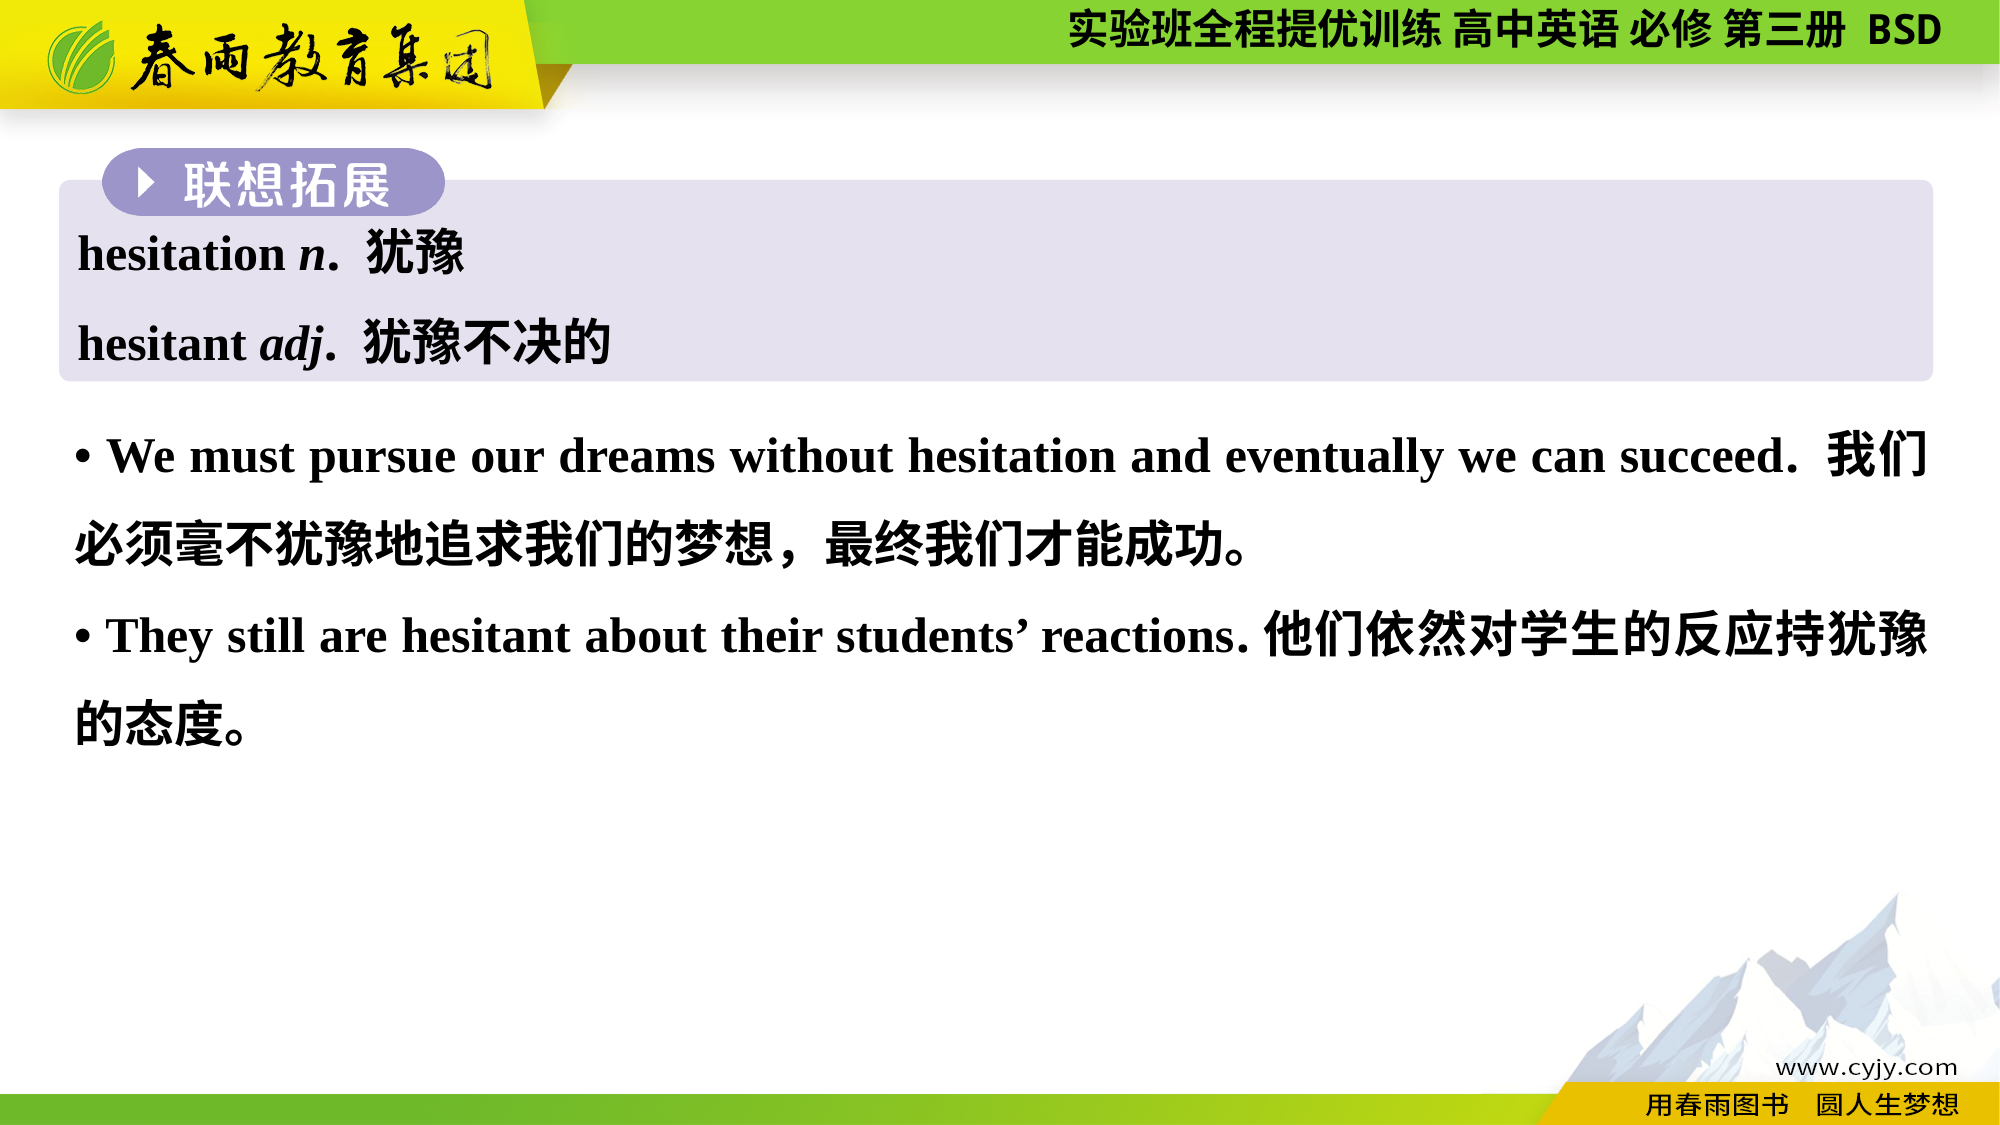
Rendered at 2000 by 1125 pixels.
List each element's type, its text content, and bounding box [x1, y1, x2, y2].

text_box hesitation n. 犹豫 hesitant adj. 犹豫不决的 [59, 179, 1934, 382]
picture [0, 0, 2000, 1125]
list • We must pursue our dreams without hesitation and eventually we can succeed. 我们必须毫不犹豫地追求我们的梦想，最终我们才能成功。 • They still are hesitant about their students’ reactions.他们依然对学生的反应持犹豫的态度。 [59, 385, 1944, 753]
